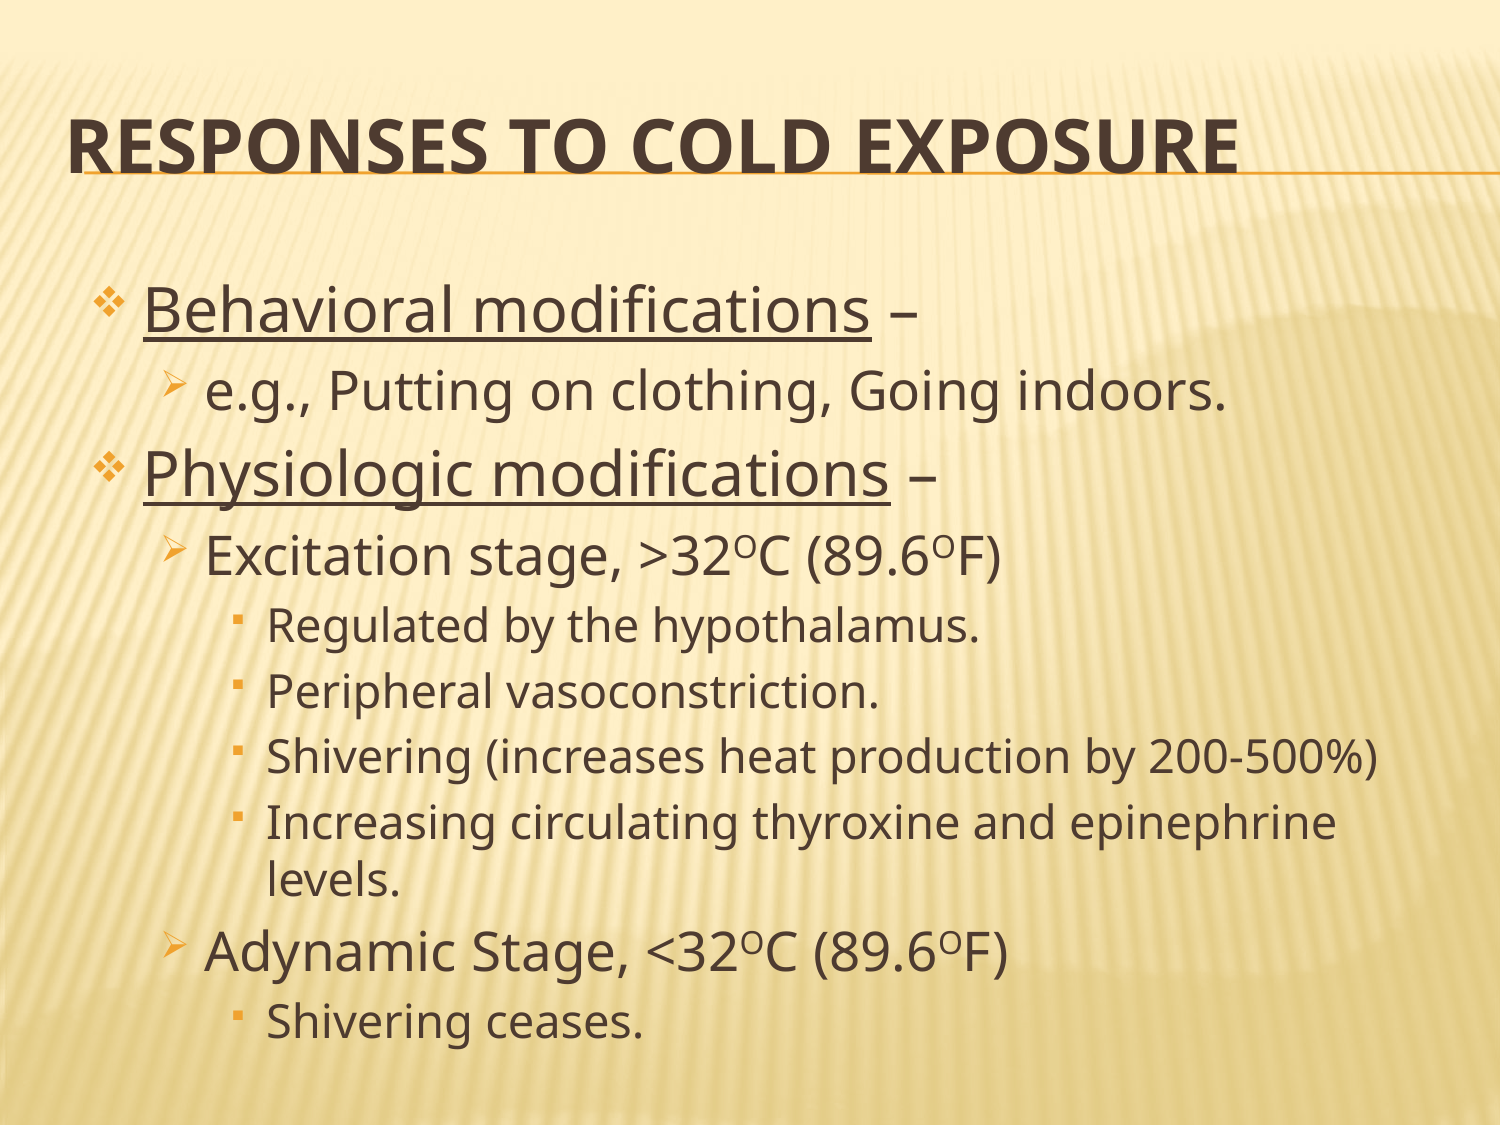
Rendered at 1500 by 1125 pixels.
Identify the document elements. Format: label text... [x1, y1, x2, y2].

title Responses to Cold Exposure [50, 75, 1475, 213]
list Behavioral modifications – e.g., Putting on clothing, Going indoors. Physiologic modifications – Excitation stage, >32OC (89.6OF) Regulated by the hypothalamus. Peripheral vasoconstriction. Shivering (increases heat production by 200-500%) Increasing circulating thyroxine and epinephrine levels. Adynamic Stage, <32OC (89.6OF) Shivering ceases. [75, 262, 1425, 1063]
